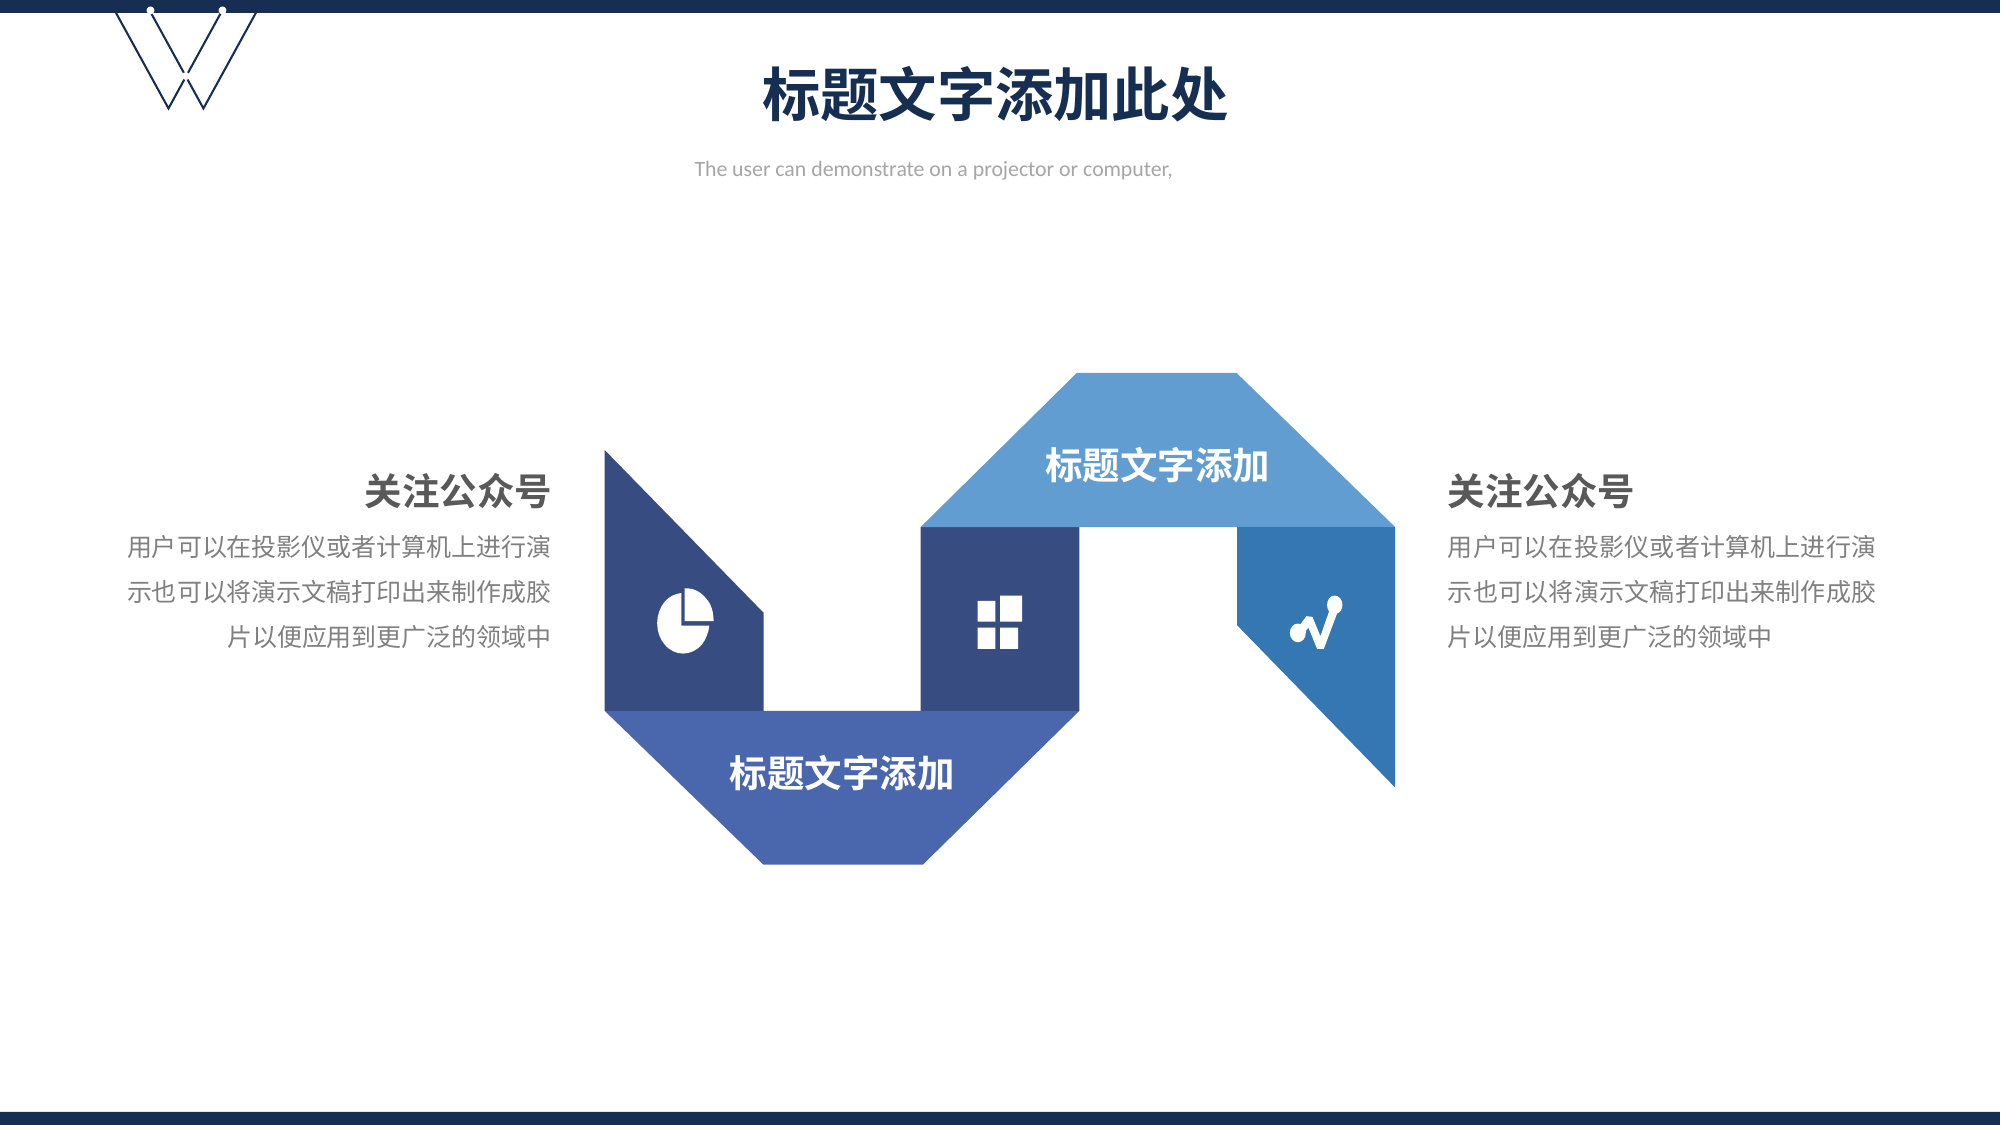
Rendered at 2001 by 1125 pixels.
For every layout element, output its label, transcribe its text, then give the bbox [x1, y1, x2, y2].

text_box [604, 372, 1396, 865]
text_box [1433, 451, 1892, 656]
text_box The user can demonstrate on a projector or computer, [679, 143, 1320, 189]
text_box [108, 451, 567, 656]
text_box 标题文字添加此处 [747, 41, 1253, 136]
